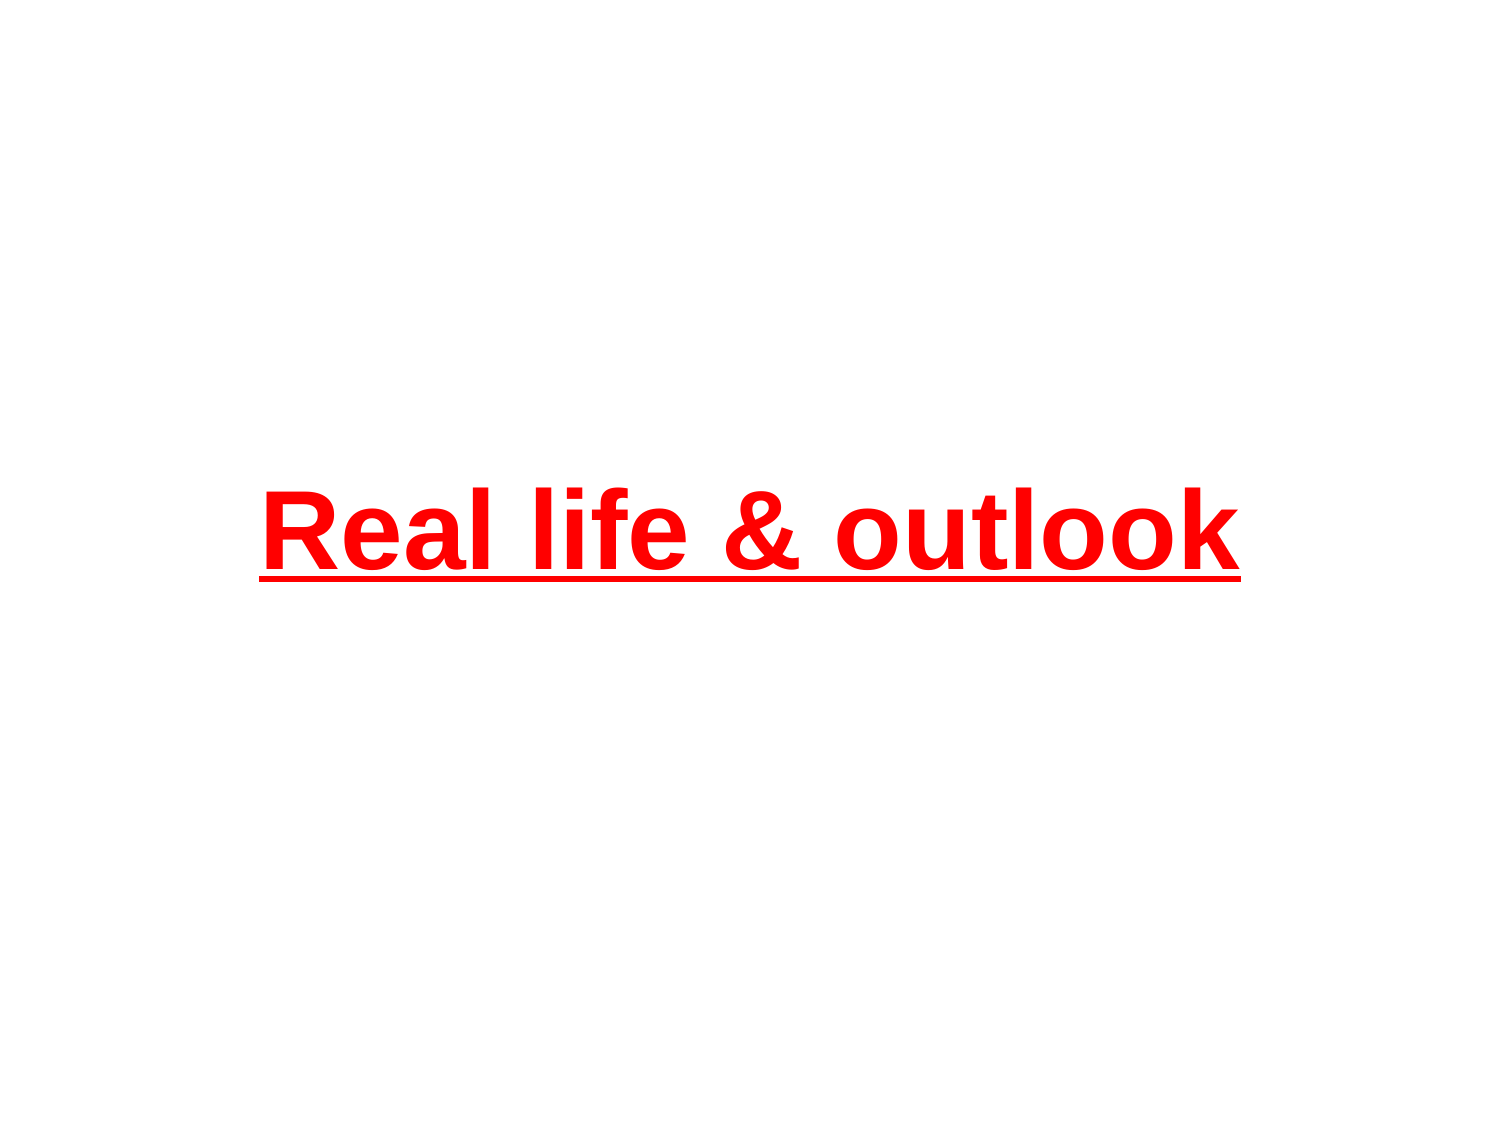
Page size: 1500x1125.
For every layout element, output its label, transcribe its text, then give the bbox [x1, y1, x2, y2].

text_box Real life & outlook [0, 449, 1500, 600]
